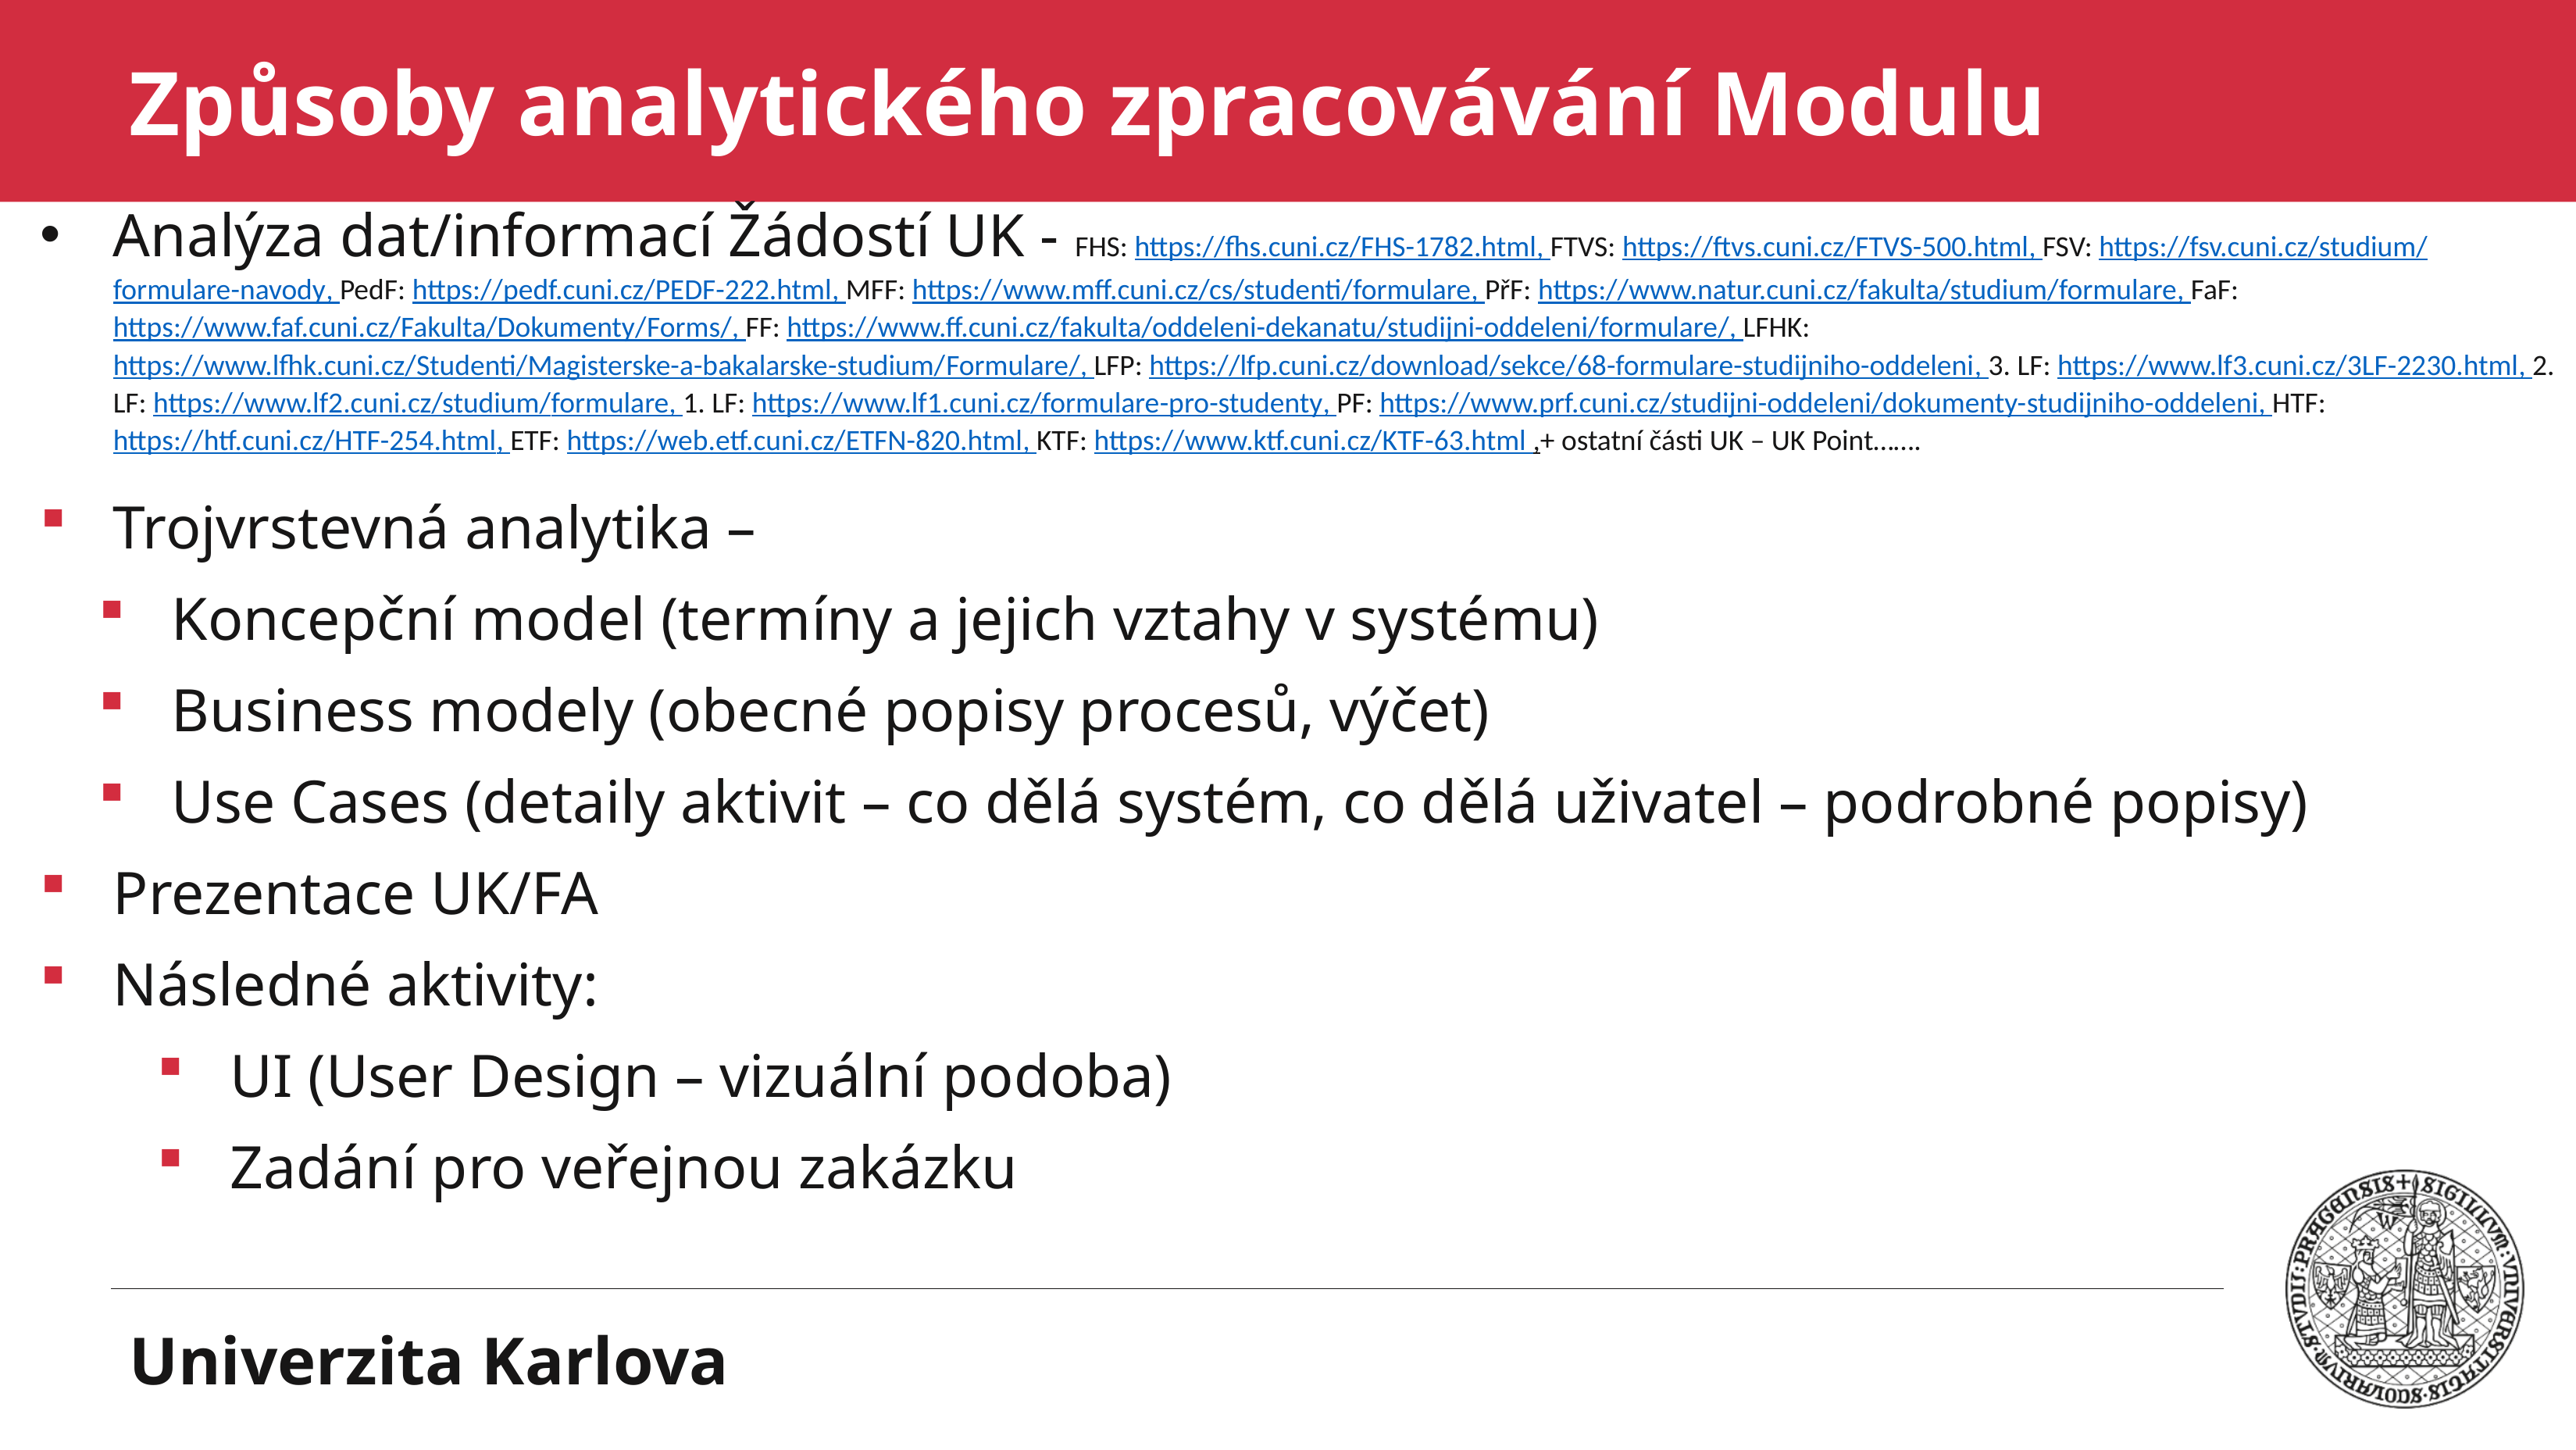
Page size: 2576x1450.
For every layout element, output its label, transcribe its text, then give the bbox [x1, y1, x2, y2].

text_box Analýza dat/informací Žádostí UK - FHS: https://fhs.cuni.cz/FHS-1782.html, FTVS: https://ftvs.cuni.cz/FTVS-500.html, FSV: https://fsv.cuni.cz/studium/formulare-navody, PedF: https://pedf.cuni.cz/PEDF-222.html, MFF: https://www.mff.cuni.cz/cs/studenti/formulare, PřF: https://www.natur.cuni.cz/fakulta/studium/formulare, FaF: https://www.faf.cuni.cz/Fakulta/Dokumenty/Forms/, FF: https://www.ff.cuni.cz/fakulta/oddeleni-dekanatu/studijni-oddeleni/formulare/, LFHK: https://www.lfhk.cuni.cz/Studenti/Magisterske-a-bakalarske-studium/Formulare/, LFP: https://lfp.cuni.cz/download/sekce/68-formulare-studijniho-oddeleni, 3. LF: https://www.lf3.cuni.cz/3LF-2230.html, 2. LF: https://www.lf2.cuni.cz/studium/formulare, 1. LF: https://www.lf1.cuni.cz/formulare-pro-studenty, PF: https://www.prf.cuni.cz/studijni-oddeleni/dokumenty-studijniho-oddeleni, HTF: https://htf.cuni.cz/HTF-254.html, ETF: https://web.etf.cuni.cz/ETFN-820.html, KTF: https://www.ktf.cuni.cz/KTF-63.html ,+ ostatní části UK – UK Point……. Trojvrstevná analytika – Koncepční model (termíny a jejich vztahy v systému) Business modely (obecné popisy procesů, výčet) Use Cases (detaily aktivit – co dělá systém, co dělá uživatel – podrobné popisy) Prezentace UK/FA Následné aktivity: UI (User Design – vizuální podoba) Zadání pro veřejnou zakázku [28, 187, 2576, 1298]
text_box Způsoby analytického zpracovávání Modulu [0, 41, 2471, 160]
picture [2285, 1298, 2524, 1409]
